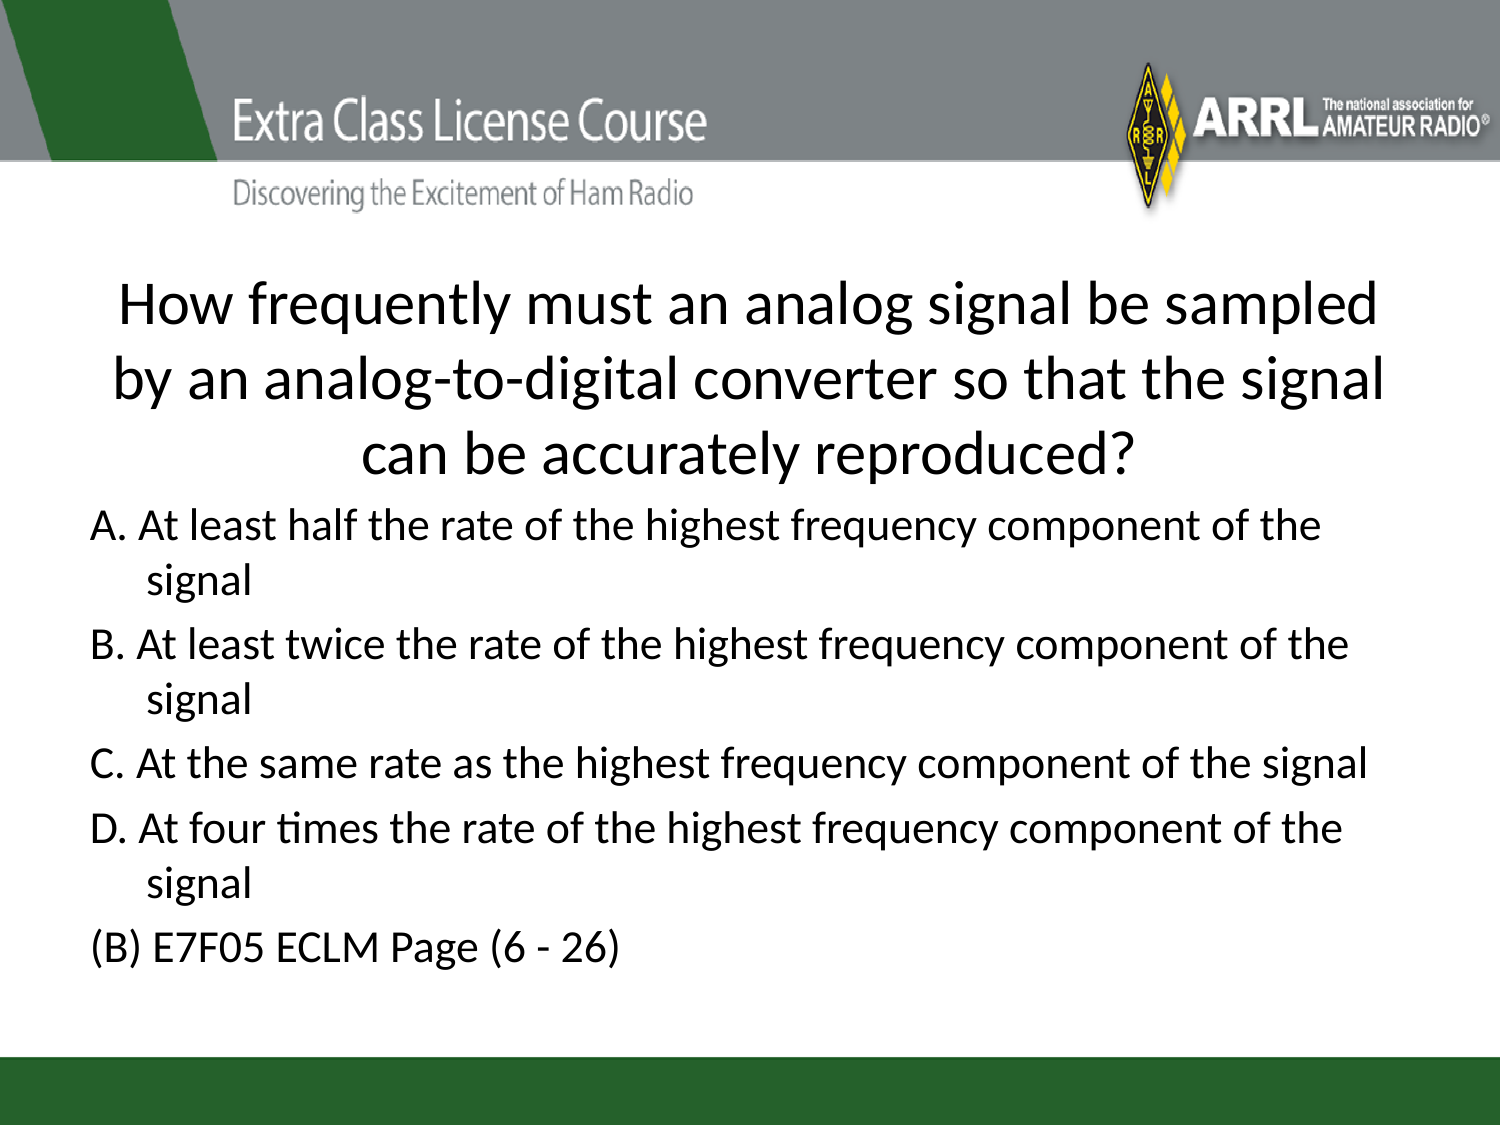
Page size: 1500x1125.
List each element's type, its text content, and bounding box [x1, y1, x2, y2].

list A. At least half the rate of the highest frequency component of the signal B. At least twice the rate of the highest frequency component of the signal C. At the same rate as the highest frequency component of the signal D. At four times the rate of the highest frequency component of the signal (B) E7F05 ECLM Page (6 - 26) [75, 487, 1425, 1005]
picture [0, 0, 1500, 1125]
title How frequently must an analog signal be sampled by an analog-to-digital converter so that the signal can be accurately reproduced? [75, 254, 1425, 435]
